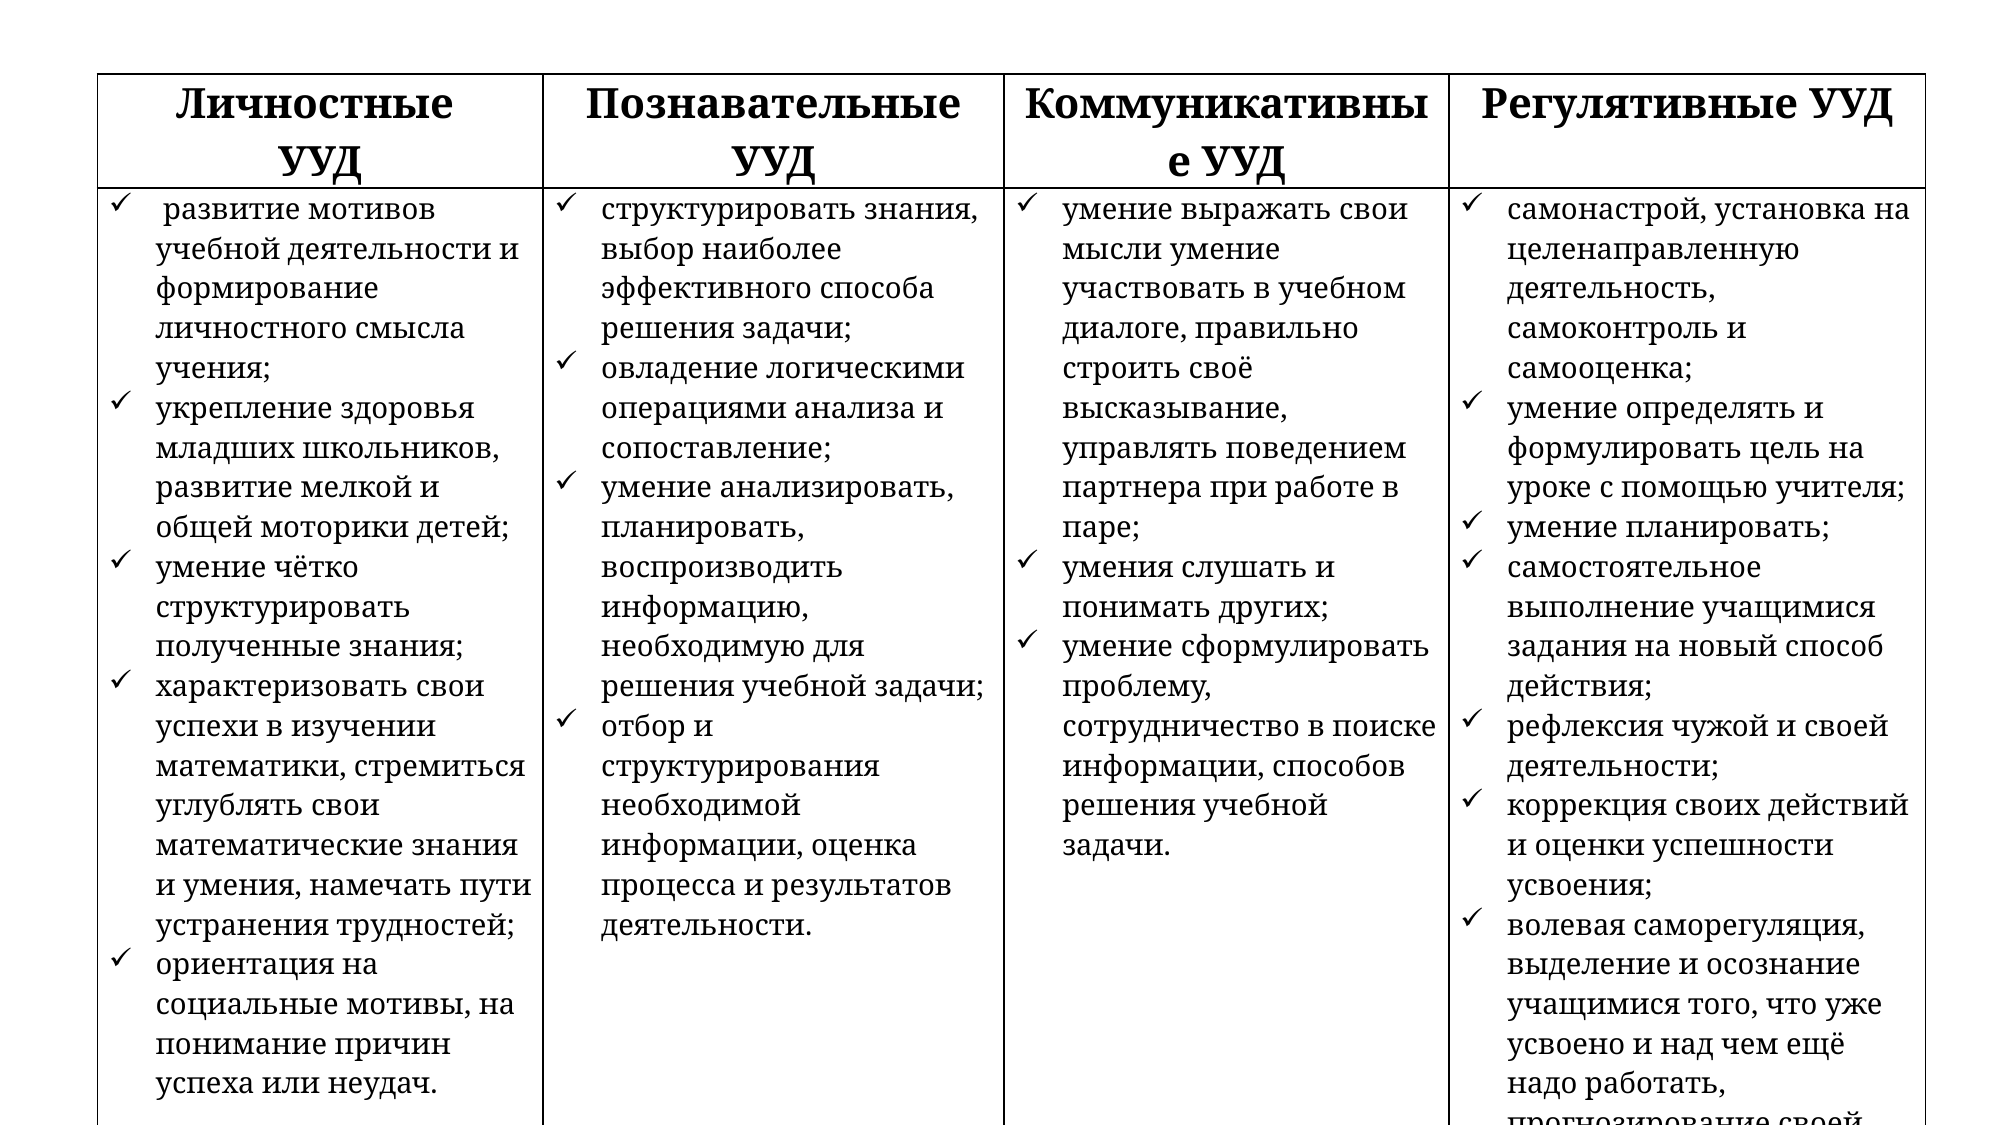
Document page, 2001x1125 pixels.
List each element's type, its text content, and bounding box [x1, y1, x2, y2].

table_cell развитие мотивов учебной деятельности и формирование личностного смысла учения; укрепление здоровья младших школьников, развитие мелкой и общей моторики детей; умение чётко структурировать полученные знания; характеризовать свои успехи в изучении математики, стремиться углублять свои математические знания и умения, намечать пути устранения трудностей; ориентация на социальные мотивы, на понимание причин успеха или неудач. [98, 189, 542, 1125]
table_cell структурировать знания, выбор наиболее эффективного способа решения задачи; овладение логическими операциями анализа и сопоставление; умение анализировать, планировать, воспроизводить информацию, необходимую для решения учебной задачи; отбор и структурирования необходимой информации, оценка процесса и результатов деятельности. [544, 189, 1003, 1125]
table_header Коммуникативные УУД [1005, 75, 1448, 187]
table_cell умение выражать свои мысли умение участвовать в учебном диалоге, правильно строить своё высказывание, управлять поведением партнера при работе в паре; умения слушать и понимать других; умение сформулировать проблему, сотрудничество в поиске информации, способов решения учебной задачи. [1005, 189, 1448, 1125]
table_header Познавательные УУД [544, 75, 1003, 187]
table_cell самонастрой, установка на целенаправленную деятельность, самоконтроль и самооценка; умение определять и формулировать цель на уроке с помощью учителя; умение планировать; самостоятельное выполнение учащимися задания на новый способ действия; рефлексия чужой и своей деятельности; коррекция своих действий и оценки успешности усвоения; волевая саморегуляция, выделение и осознание учащимися того, что уже усвоено и над чем ещё надо работать, прогнозирование своей деятельности. [1450, 189, 1925, 1125]
table_header Регулятивные УУД [1450, 75, 1925, 187]
table_header Личностные УУД [98, 75, 542, 187]
